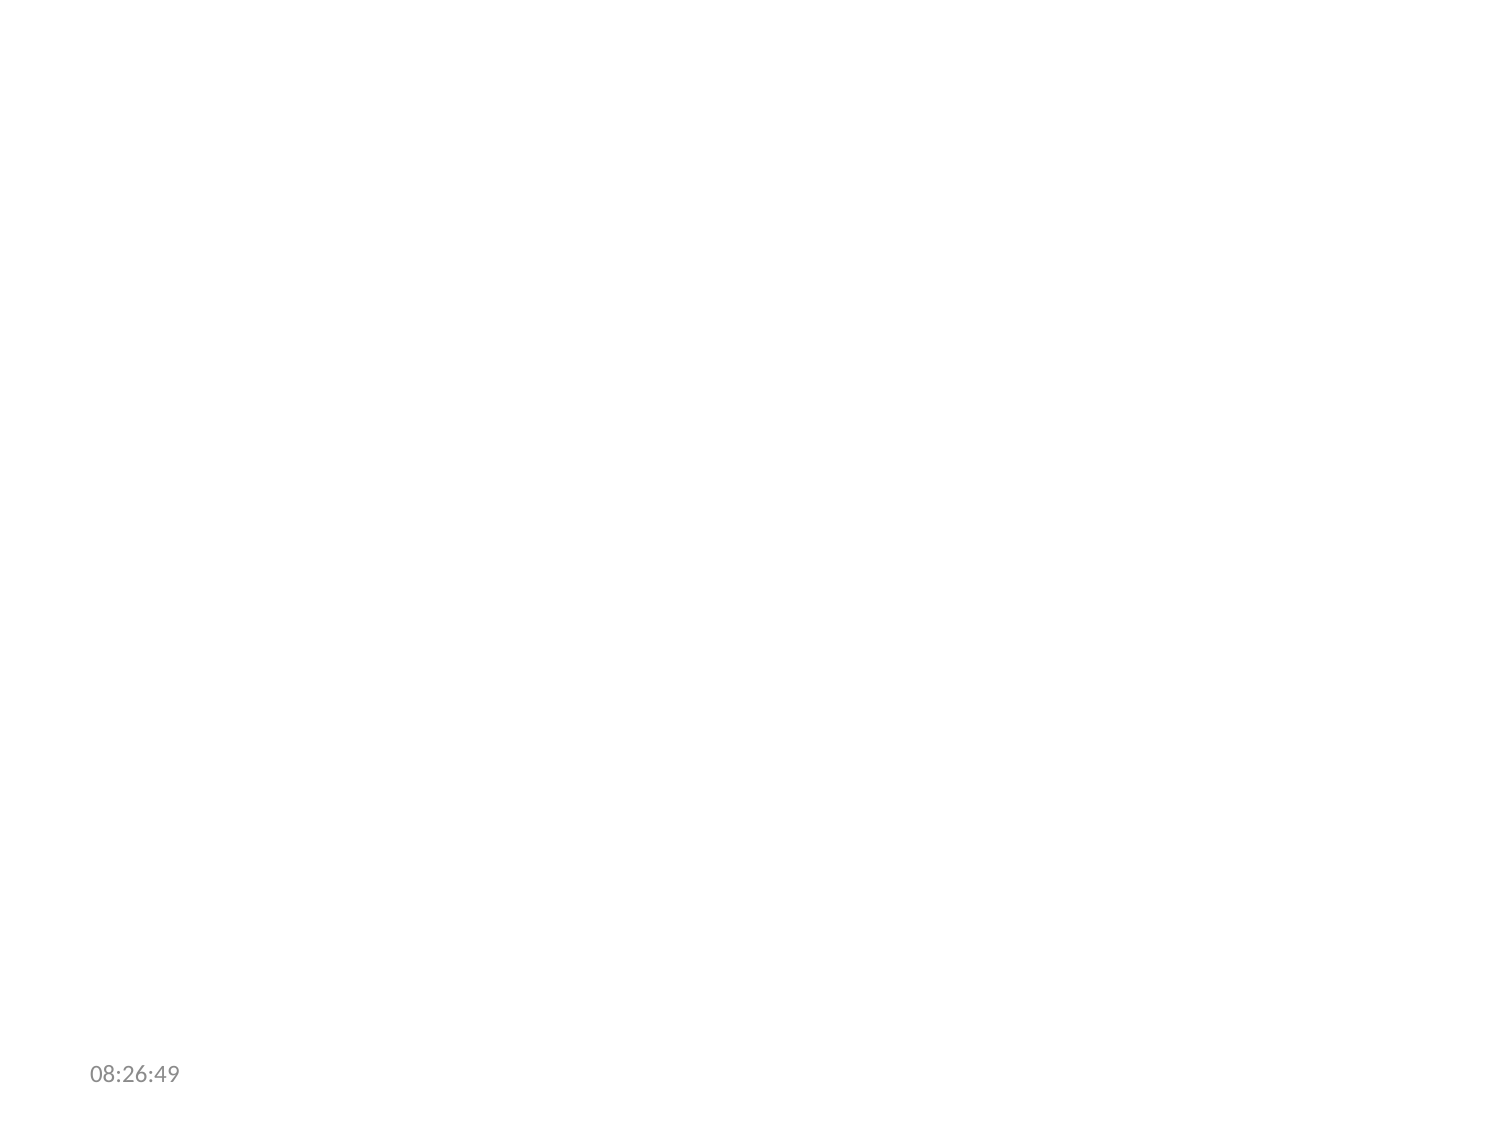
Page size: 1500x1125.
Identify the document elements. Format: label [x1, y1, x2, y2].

slide_number [75, 1042, 425, 1103]
